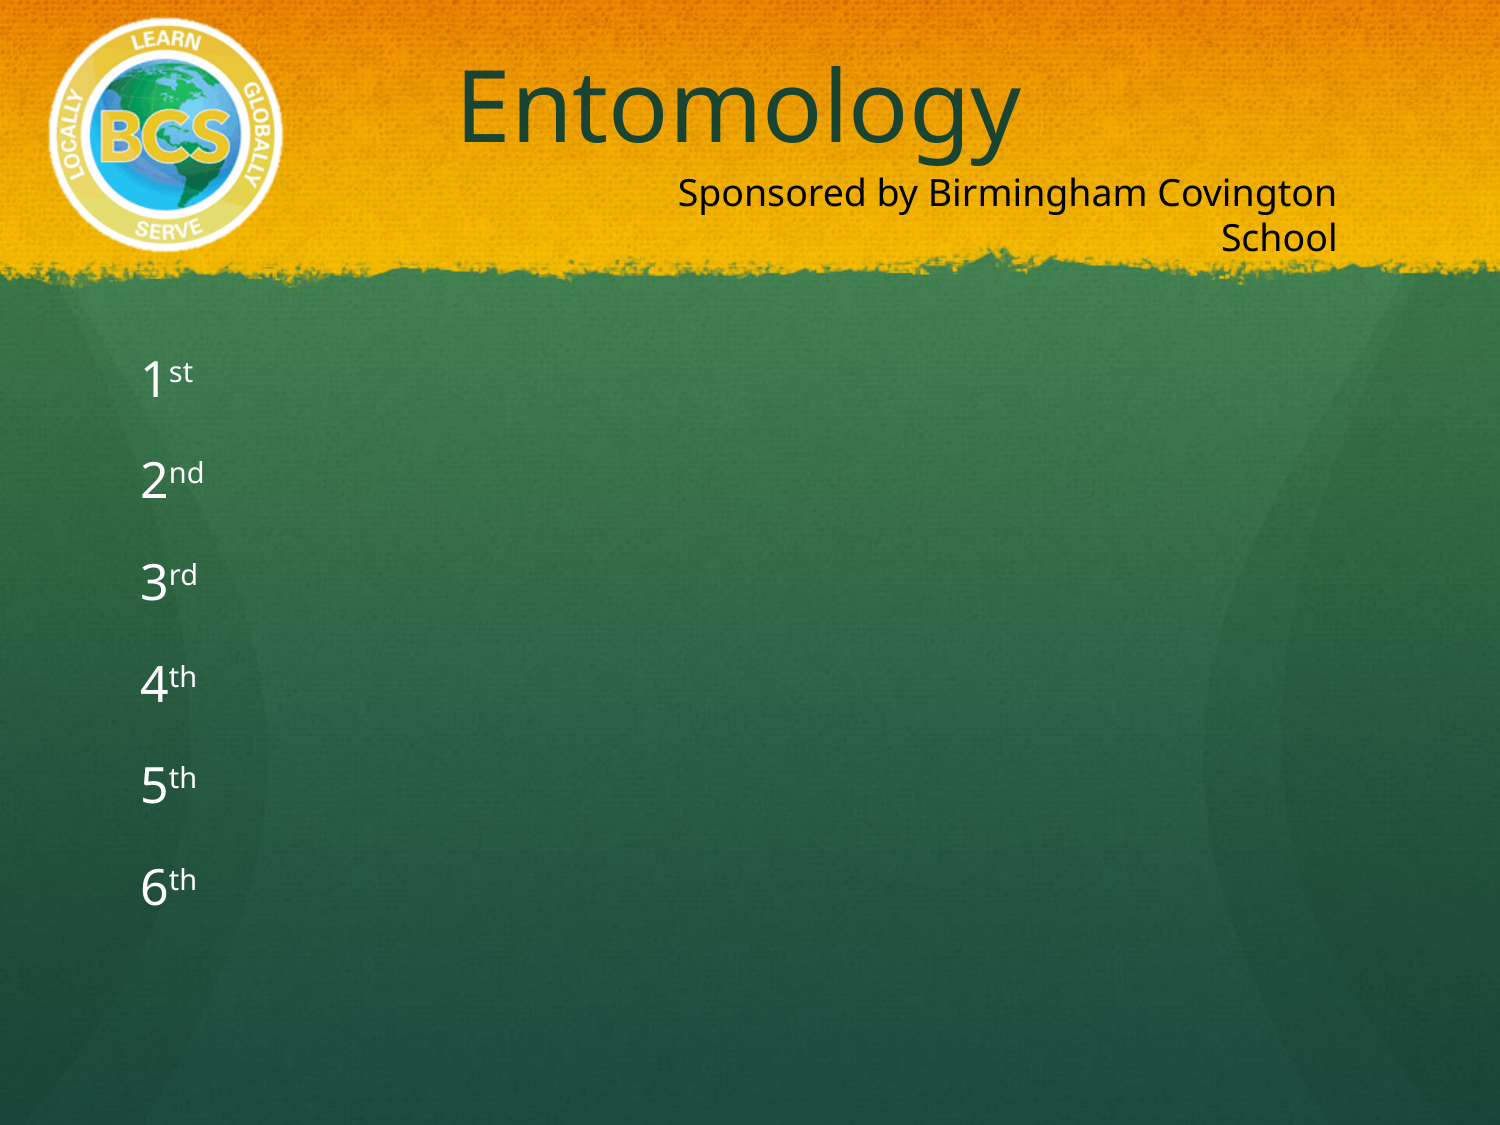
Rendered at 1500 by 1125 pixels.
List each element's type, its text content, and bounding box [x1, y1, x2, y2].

title Entomology [318, 13, 1353, 193]
text_box Sponsored by Birmingham Covington School [570, 161, 1353, 267]
list 1st 2nd 3rd 4th 5th 6th [125, 339, 1375, 1026]
picture [0, 0, 1500, 1125]
